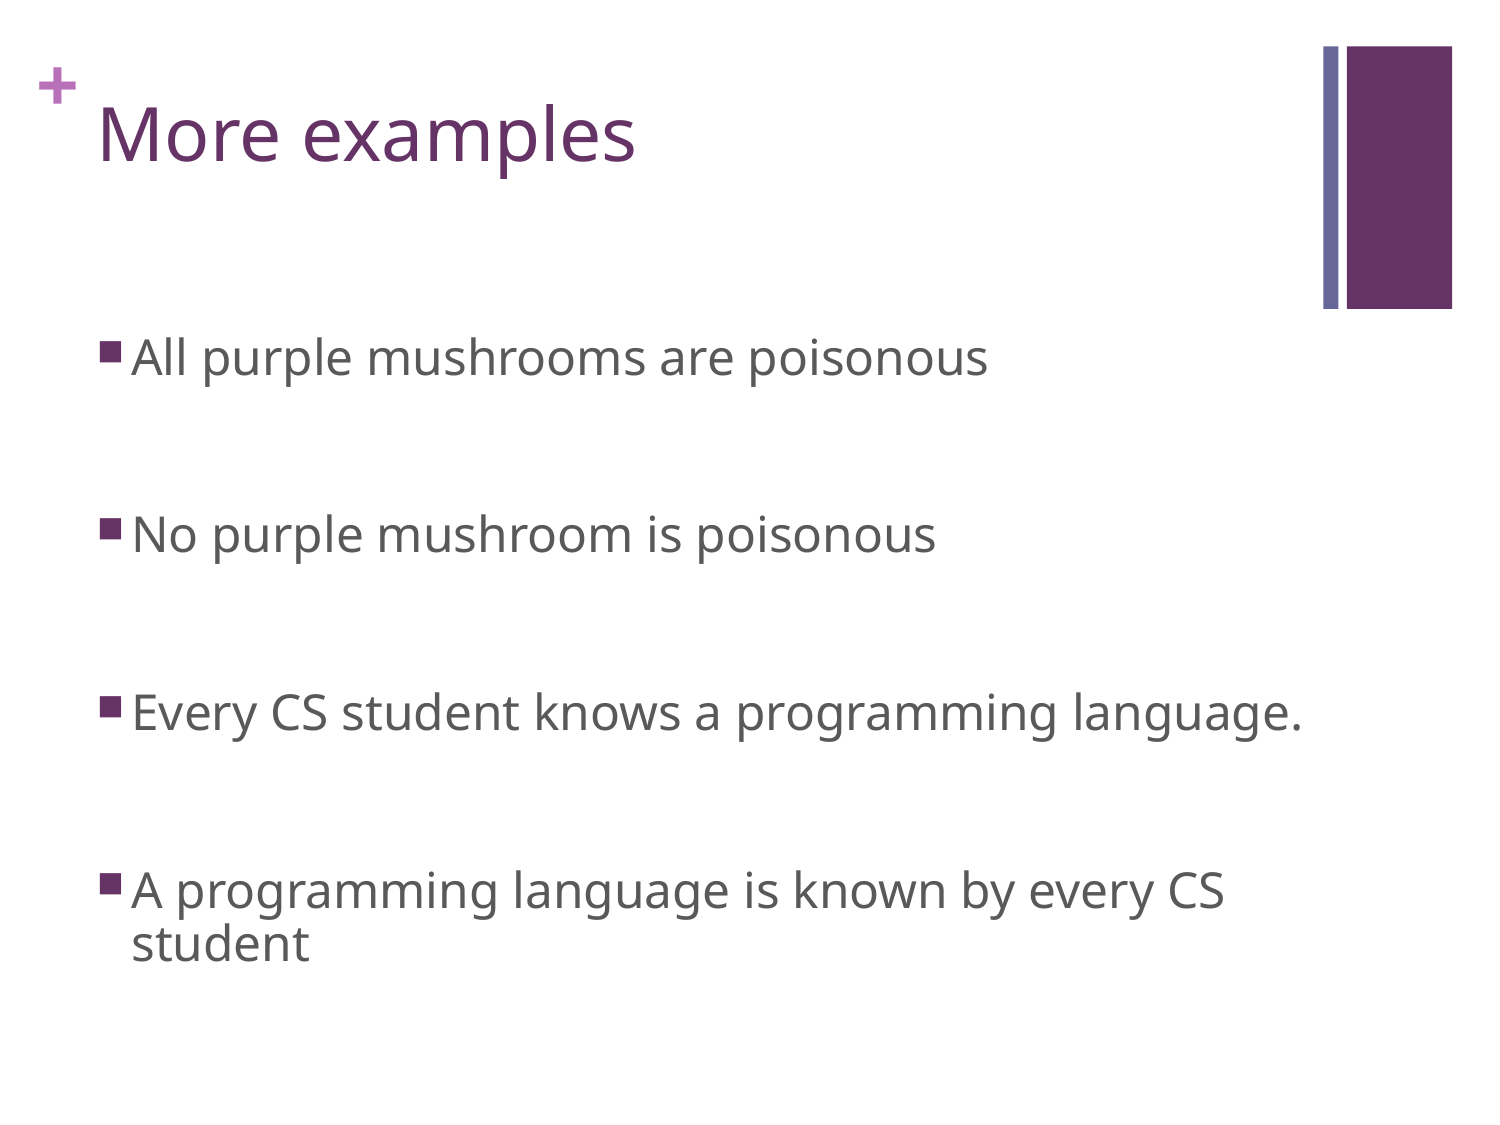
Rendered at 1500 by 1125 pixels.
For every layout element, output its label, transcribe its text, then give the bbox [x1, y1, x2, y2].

list All purple mushrooms are poisonous No purple mushroom is poisonous Every CS student knows a programming language. A programming language is known by every CS student [81, 324, 1322, 1005]
title More examples [81, 79, 1322, 263]
